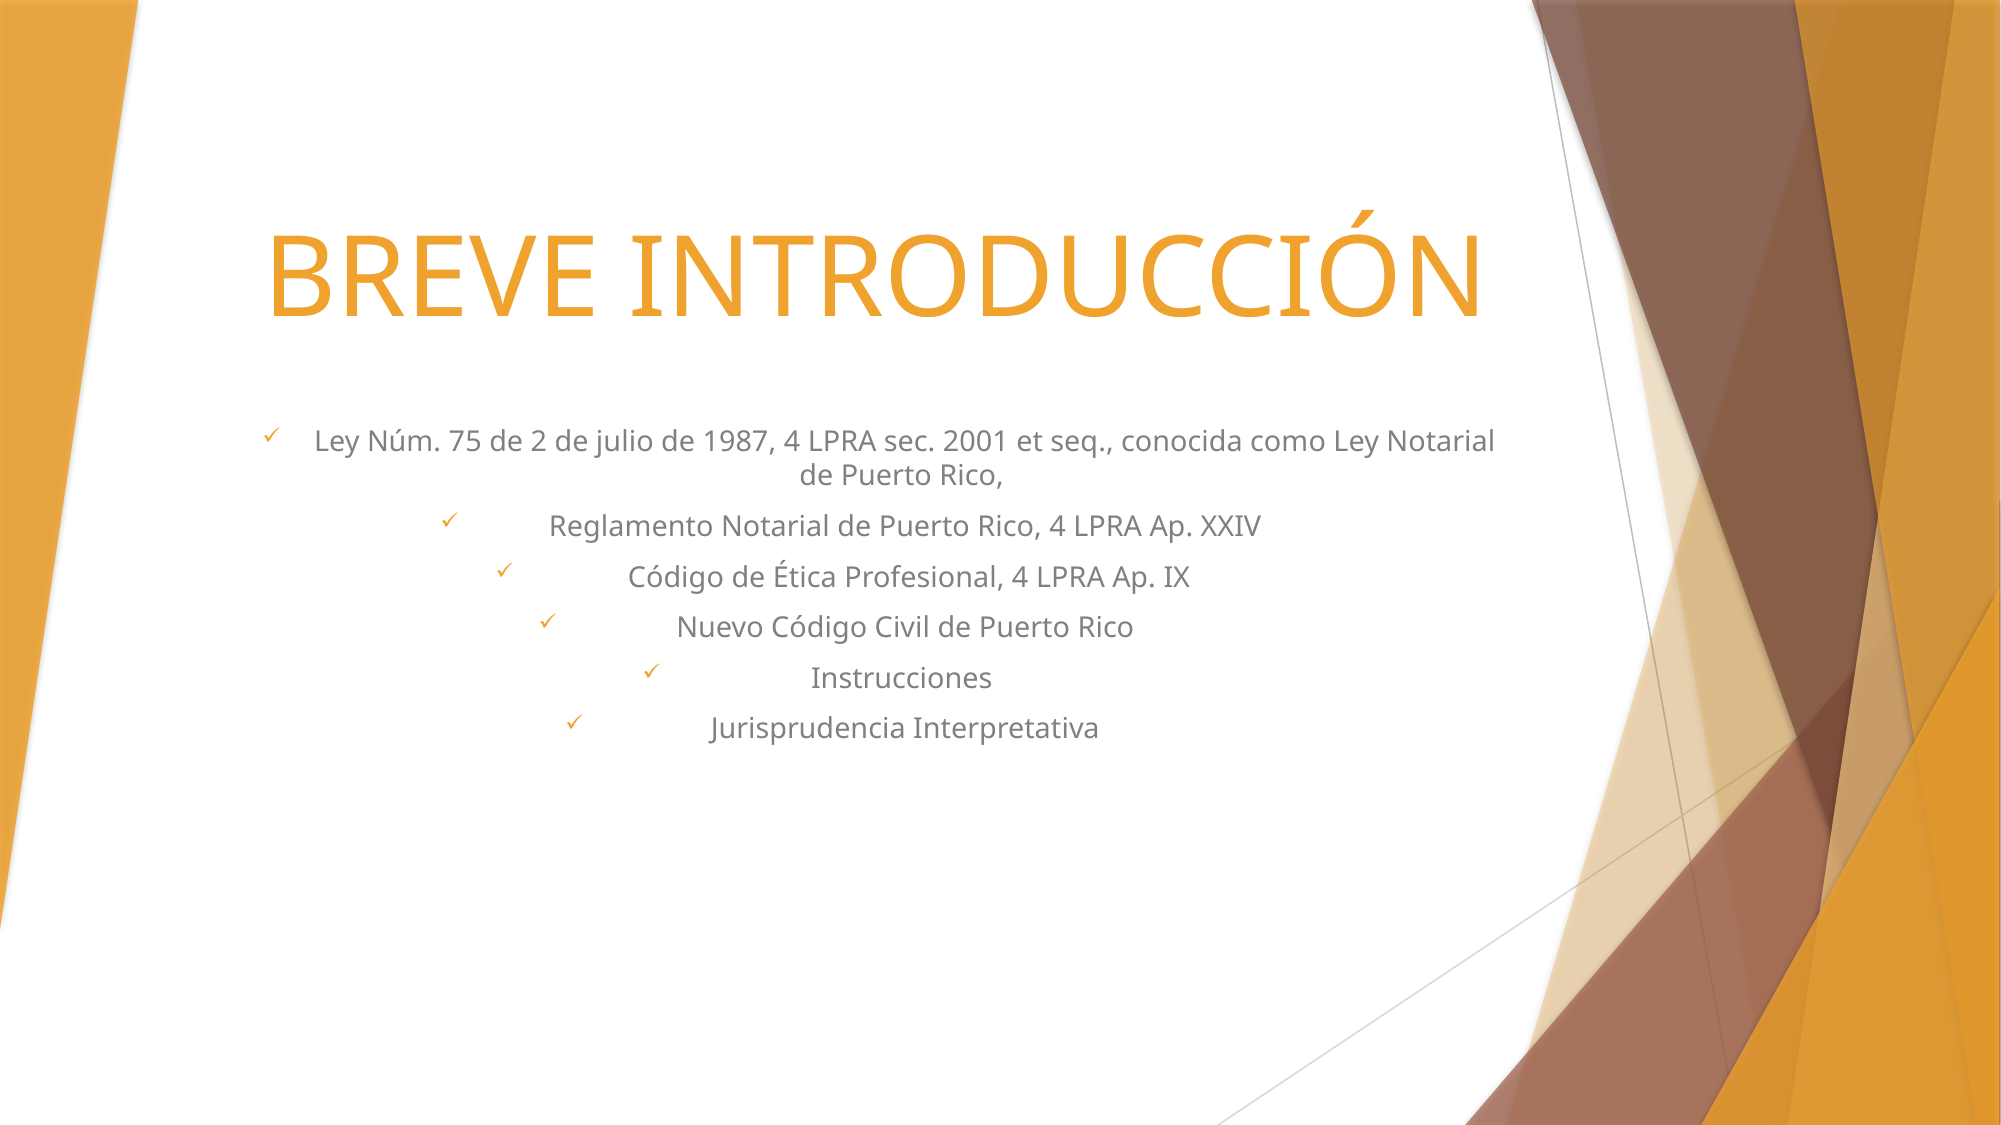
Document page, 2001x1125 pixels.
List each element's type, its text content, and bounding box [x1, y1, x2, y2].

title Breve introducción [229, 76, 1504, 347]
subtitle Ley Núm. 75 de 2 de julio de 1987, 4 LPRA sec. 2001 et seq., conocida como Ley Notarial de Puerto Rico, Reglamento Notarial de Puerto Rico, 4 LPRA Ap. XXIV Código de Ética Profesional, 4 LPRA Ap. IX Nuevo Código Civil de Puerto Rico Instrucciones Jurisprudencia Interpretativa [247, 364, 1522, 753]
